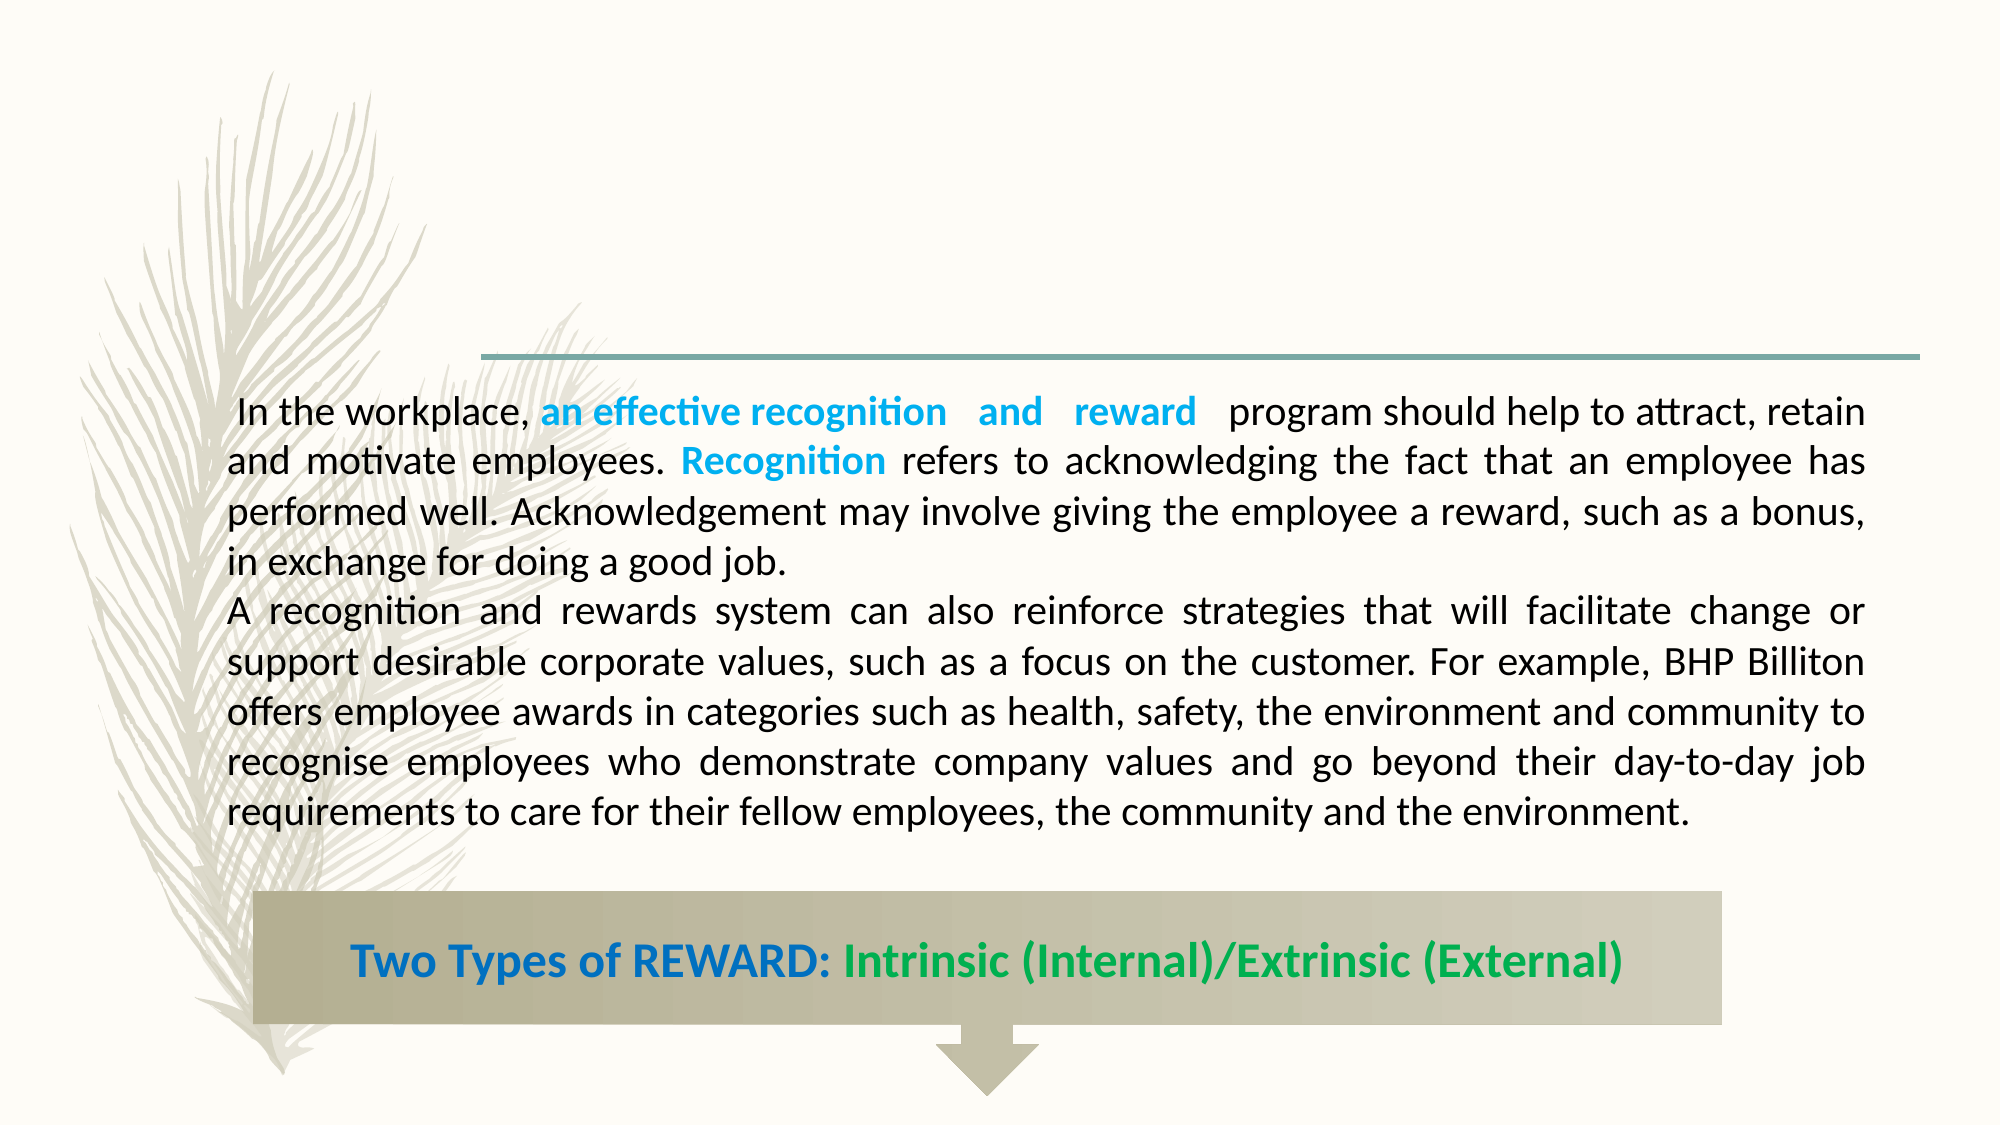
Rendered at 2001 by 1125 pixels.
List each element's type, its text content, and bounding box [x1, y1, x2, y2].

text_box In the workplace, an effective recognition and reward program should help to attract, retain and motivate employees. Recognition refers to acknowledging the fact that an employee has performed well. Acknowledgement may involve giving the employee a reward, such as a bonus, in exchange for doing a good job. A recognition and rewards system can also reinforce strategies that will facilitate change or support desirable corporate values, such as a focus on the customer. For example, BHP Billiton offers employee awards in categories such as health, safety, the environment and community to recognise employees who demonstrate company values and go beyond their day-to-day job requirements to care for their fellow employees, the community and the environment. [212, 375, 1882, 841]
text_box Two Types of REWARD: Intrinsic (Internal)/Extrinsic (External) [252, 891, 1722, 1096]
